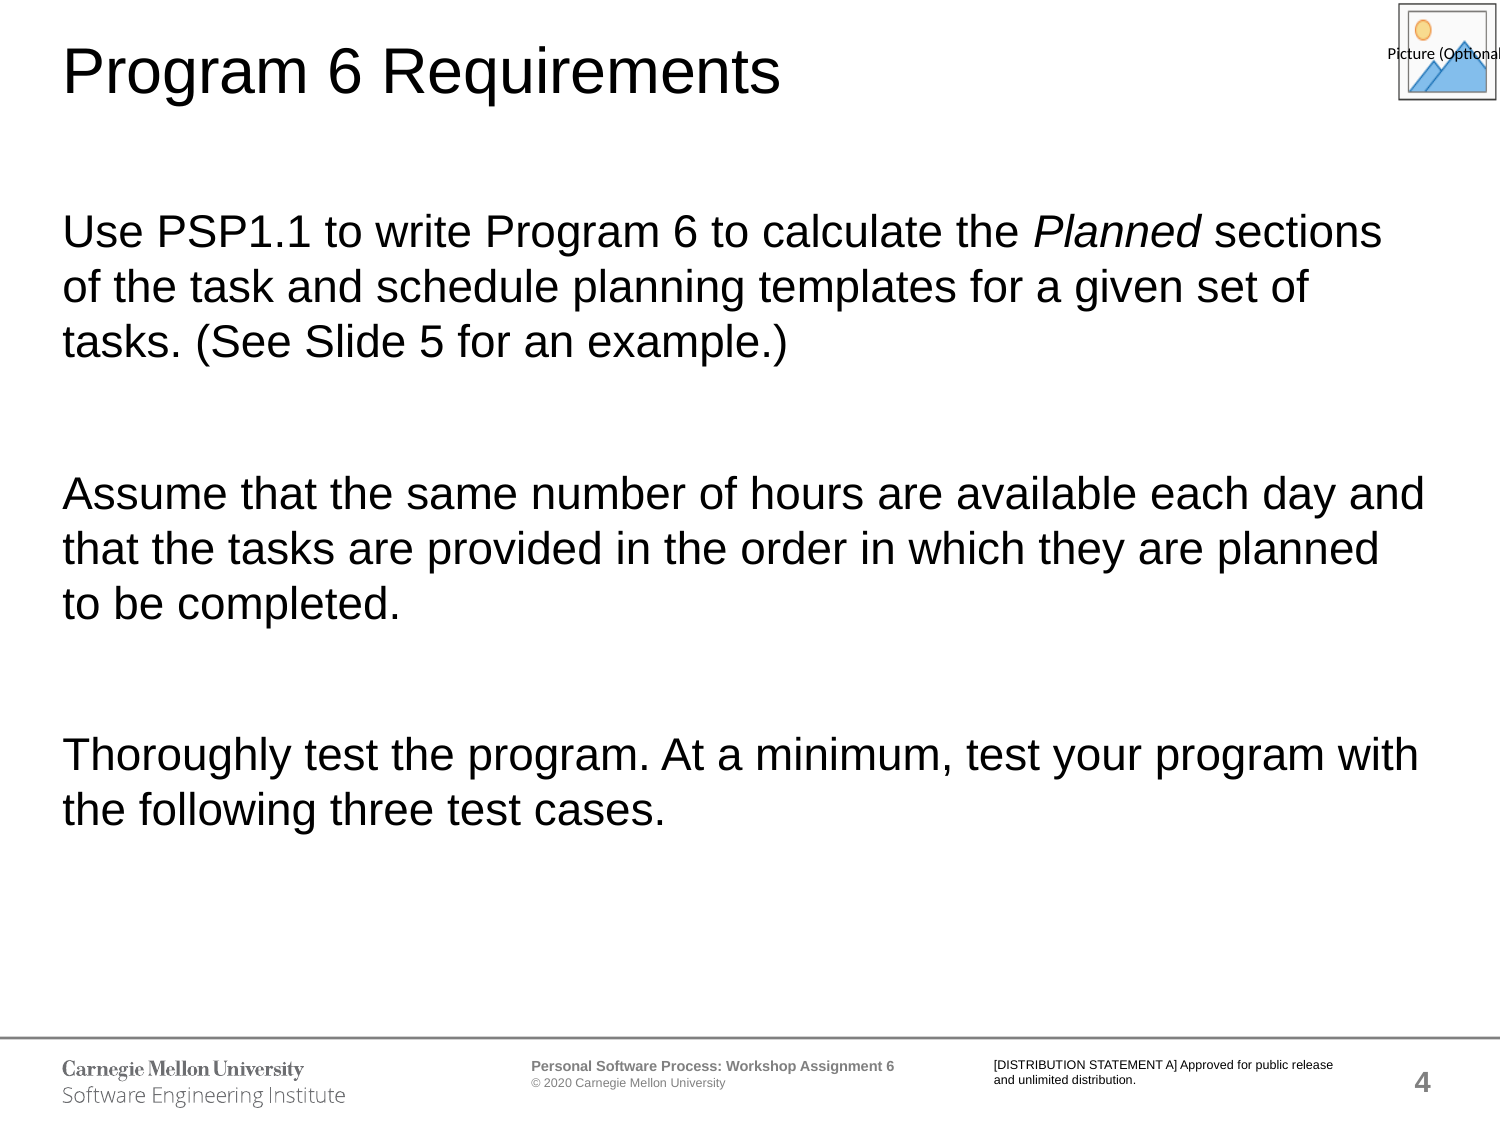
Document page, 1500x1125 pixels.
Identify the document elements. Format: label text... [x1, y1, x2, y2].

picture [1394, 0, 1500, 105]
list Use PSP1.1 to write Program 6 to calculate the Planned sections of the task and schedule planning templates for a given set of tasks. (See Slide 5 for an example.) Assume that the same number of hours are available each day and that the tasks are provided in the order in which they are planned to be completed. Thoroughly test the program. At a minimum, test your program with the following three test cases. [62, 201, 1431, 1000]
title Program 6 Requirements [62, 37, 1338, 182]
